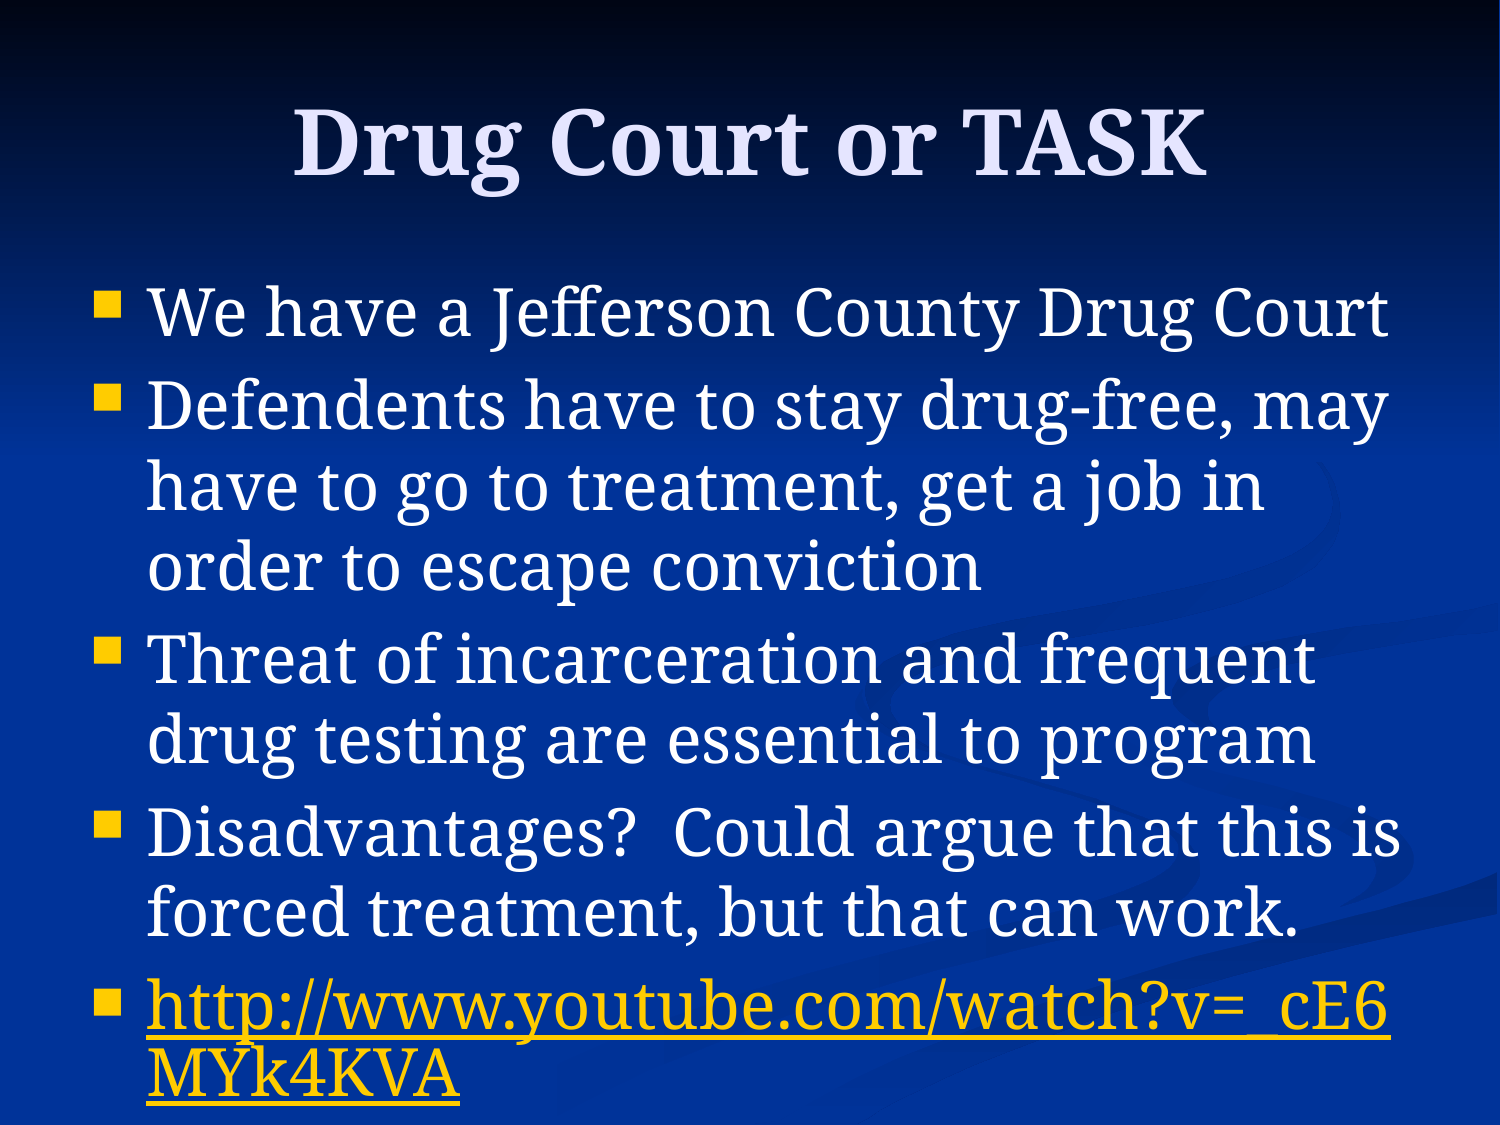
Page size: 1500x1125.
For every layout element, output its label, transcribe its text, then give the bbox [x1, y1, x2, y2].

title Drug Court or TASK [74, 44, 1426, 233]
list We have a Jefferson County Drug Court Defendents have to stay drug-free, may have to go to treatment, get a job in order to escape conviction Threat of incarceration and frequent drug testing are essential to program Disadvantages? Could argue that this is forced treatment, but that can work. http://www.youtube.com/watch?v=_cE6MYk4KVA [74, 262, 1426, 1006]
